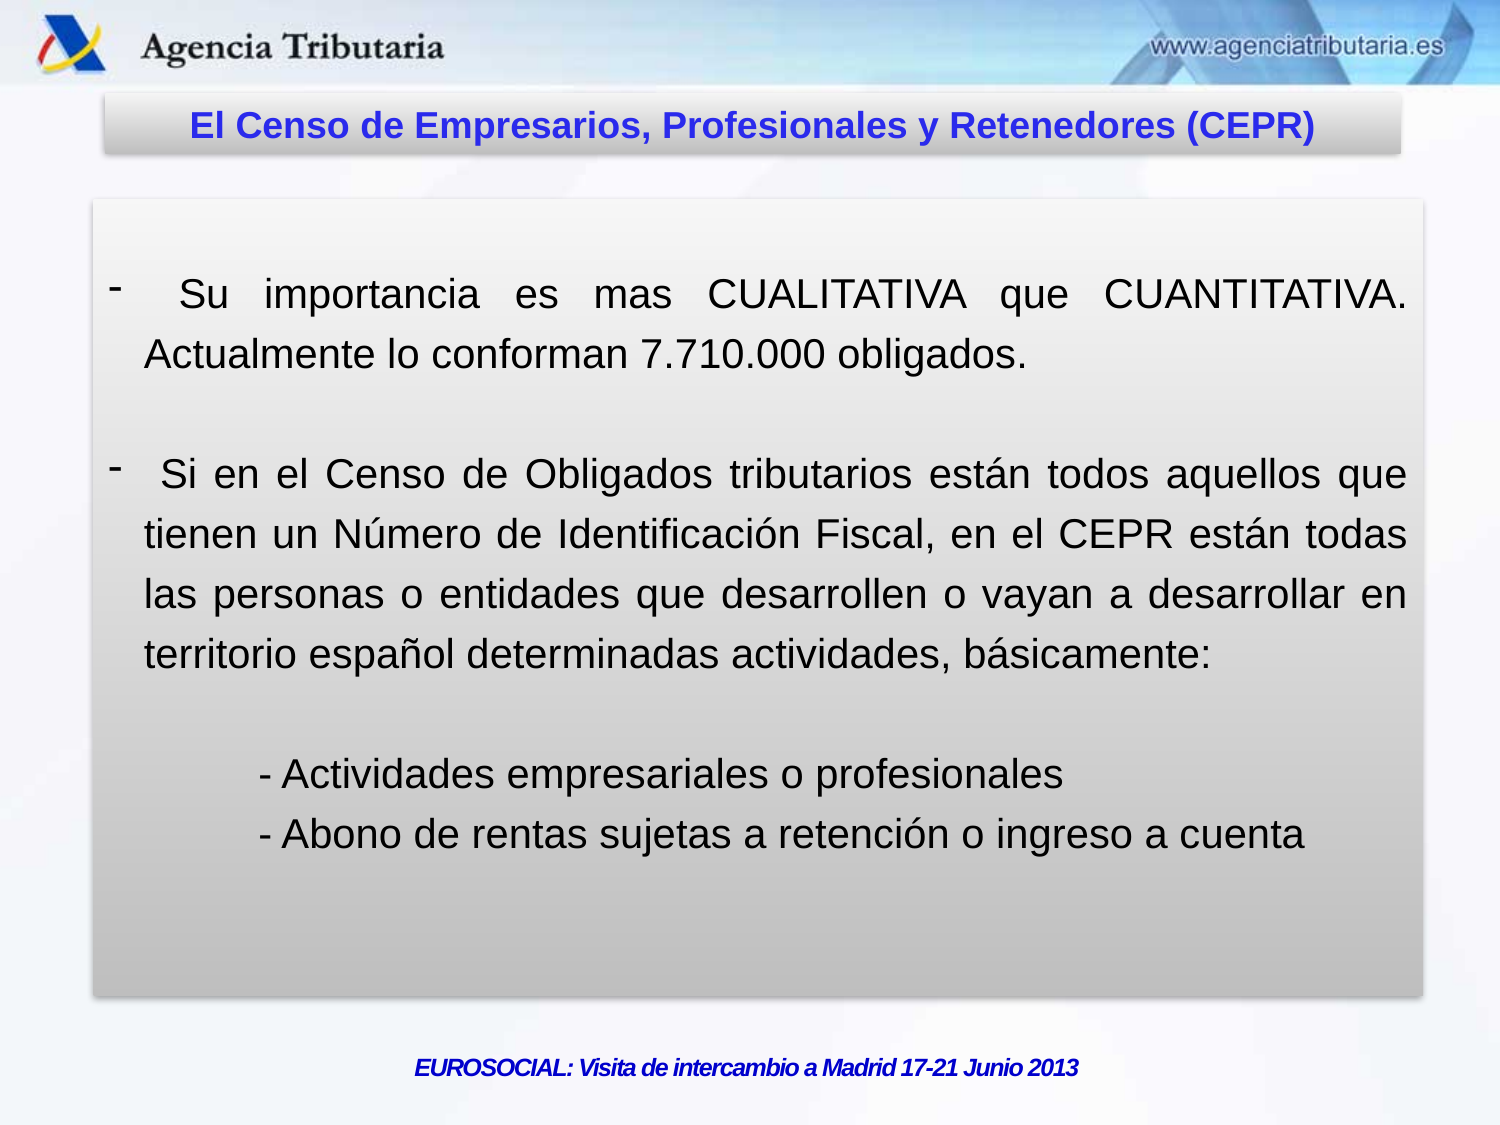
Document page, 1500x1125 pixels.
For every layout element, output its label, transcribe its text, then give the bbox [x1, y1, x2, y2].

text_box El Censo de Empresarios, Profesionales y Retenedores (CEPR) [105, 93, 1401, 154]
text_box EUROSOCIAL: Visita de intercambio a Madrid 17-21 Junio 2013 [46, 1044, 1454, 1090]
text_box Su importancia es mas CUALITATIVA que CUANTITATIVA. Actualmente lo conforman 7.710.000 obligados. Si en el Censo de Obligados tributarios están todos aquellos que tienen un Número de Identificación Fiscal, en el CEPR están todas las personas o entidades que desarrollen o vayan a desarrollar en territorio español determinadas actividades, básicamente: - Actividades empresariales o profesionales - Abono de rentas sujetas a retención o ingreso a cuenta [93, 199, 1424, 996]
picture [0, 0, 1500, 1125]
